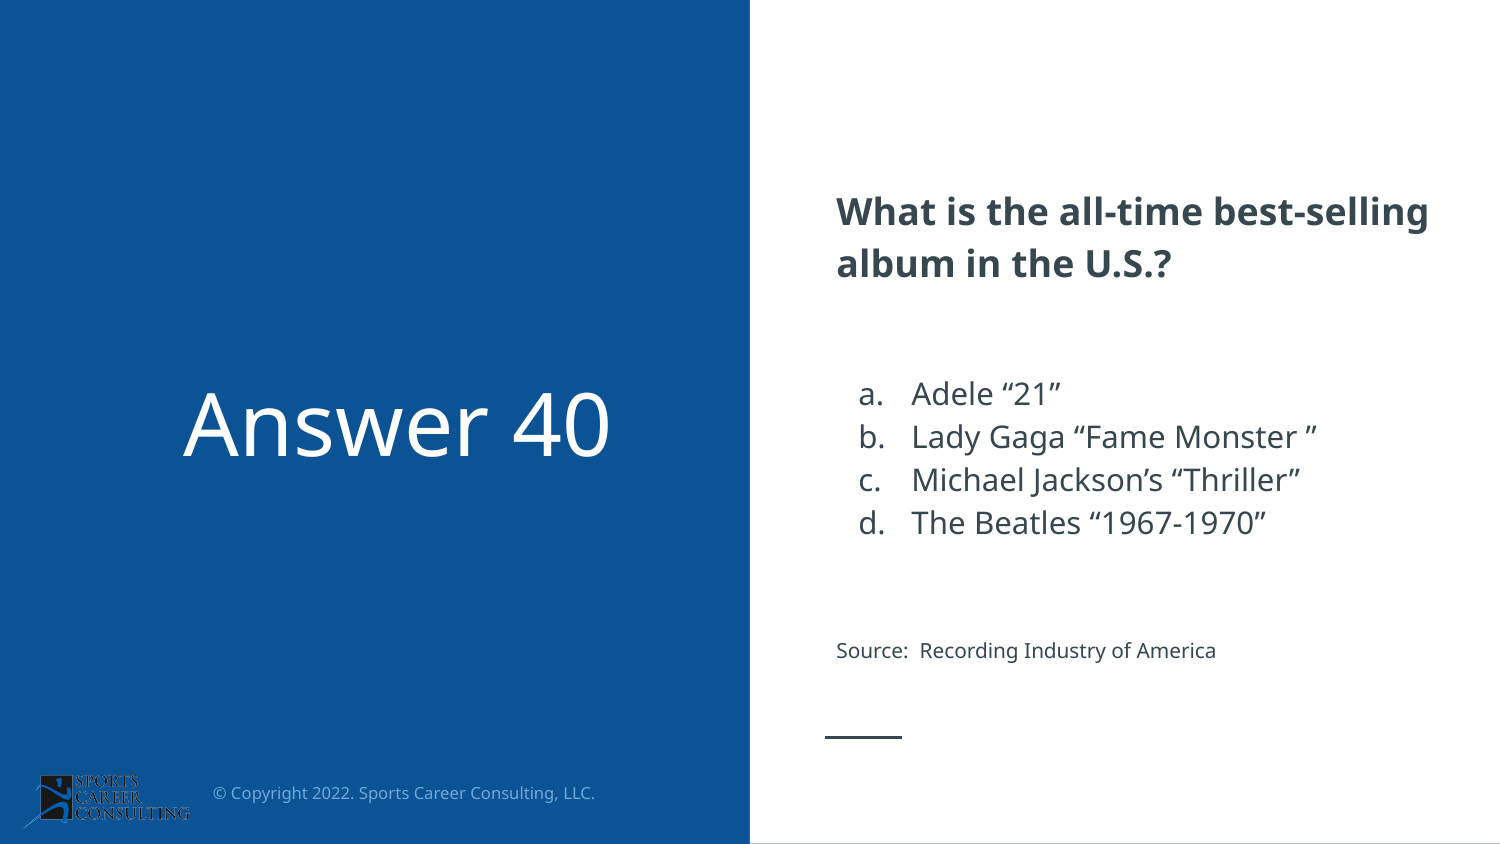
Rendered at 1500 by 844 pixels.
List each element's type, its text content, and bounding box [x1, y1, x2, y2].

list What is the all-time best-selling album in the U.S.? Adele “21” Lady Gaga “Fame Monster ” Michael Jackson’s “Thriller” The Beatles “1967-1970” Source: Recording Industry of America [821, 118, 1486, 725]
title Answer 40 [43, 298, 708, 546]
picture [22, 774, 190, 829]
text_box © Copyright 2022. Sports Career Consulting, LLC. [197, 767, 750, 838]
